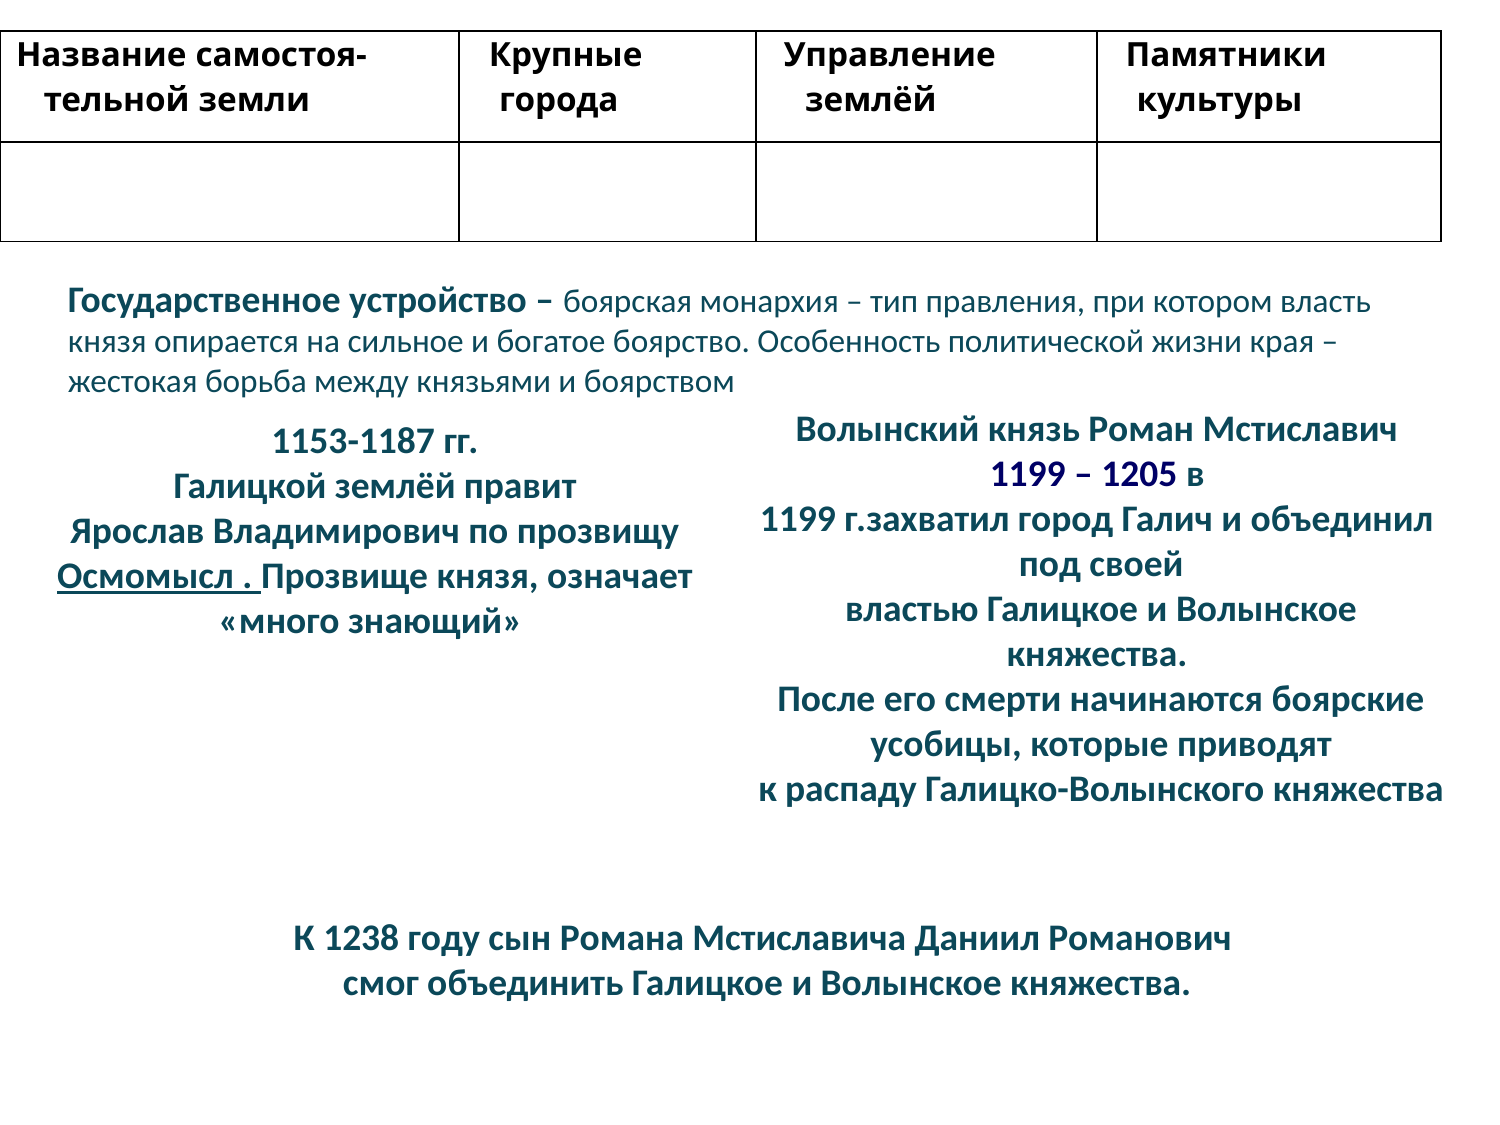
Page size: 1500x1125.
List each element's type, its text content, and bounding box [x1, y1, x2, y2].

table_header Управление землёй [757, 32, 1096, 141]
table_header Название самостоя- тельной земли [1, 32, 458, 141]
table_cell [460, 143, 755, 241]
text_box 1153-1187 гг. Галицкой землёй правит Ярослав Владимирович по прозвищу Осмомысл . Прозвище князя, означает «много знающий» [0, 408, 726, 649]
text_box К 1238 году сын Романа Мстиславича Даниил Романович смог объединить Галицкое и Волынское княжества. [278, 905, 1256, 1055]
table_header Памятники культуры [1098, 32, 1440, 141]
text_box Государственное устройство – боярская монархия – тип правления, при котором власть князя опирается на сильное и богатое боярство. Особенность политической жизни края – жестокая борьба между князьями и боярством [53, 267, 1459, 408]
text_box Волынский князь Роман Мстиславич 1199 – 1205 в 1199 г.захватил город Галич и объединил под своей властью Галицкое и Волынское княжества. После его смерти начинаются боярские усобицы, которые приводят к распаду Галицко-Волынского княжества [726, 397, 1477, 817]
table_header Крупные города [460, 32, 755, 141]
table_cell [1, 143, 458, 241]
table_cell [1098, 143, 1440, 241]
table_cell [757, 143, 1096, 241]
